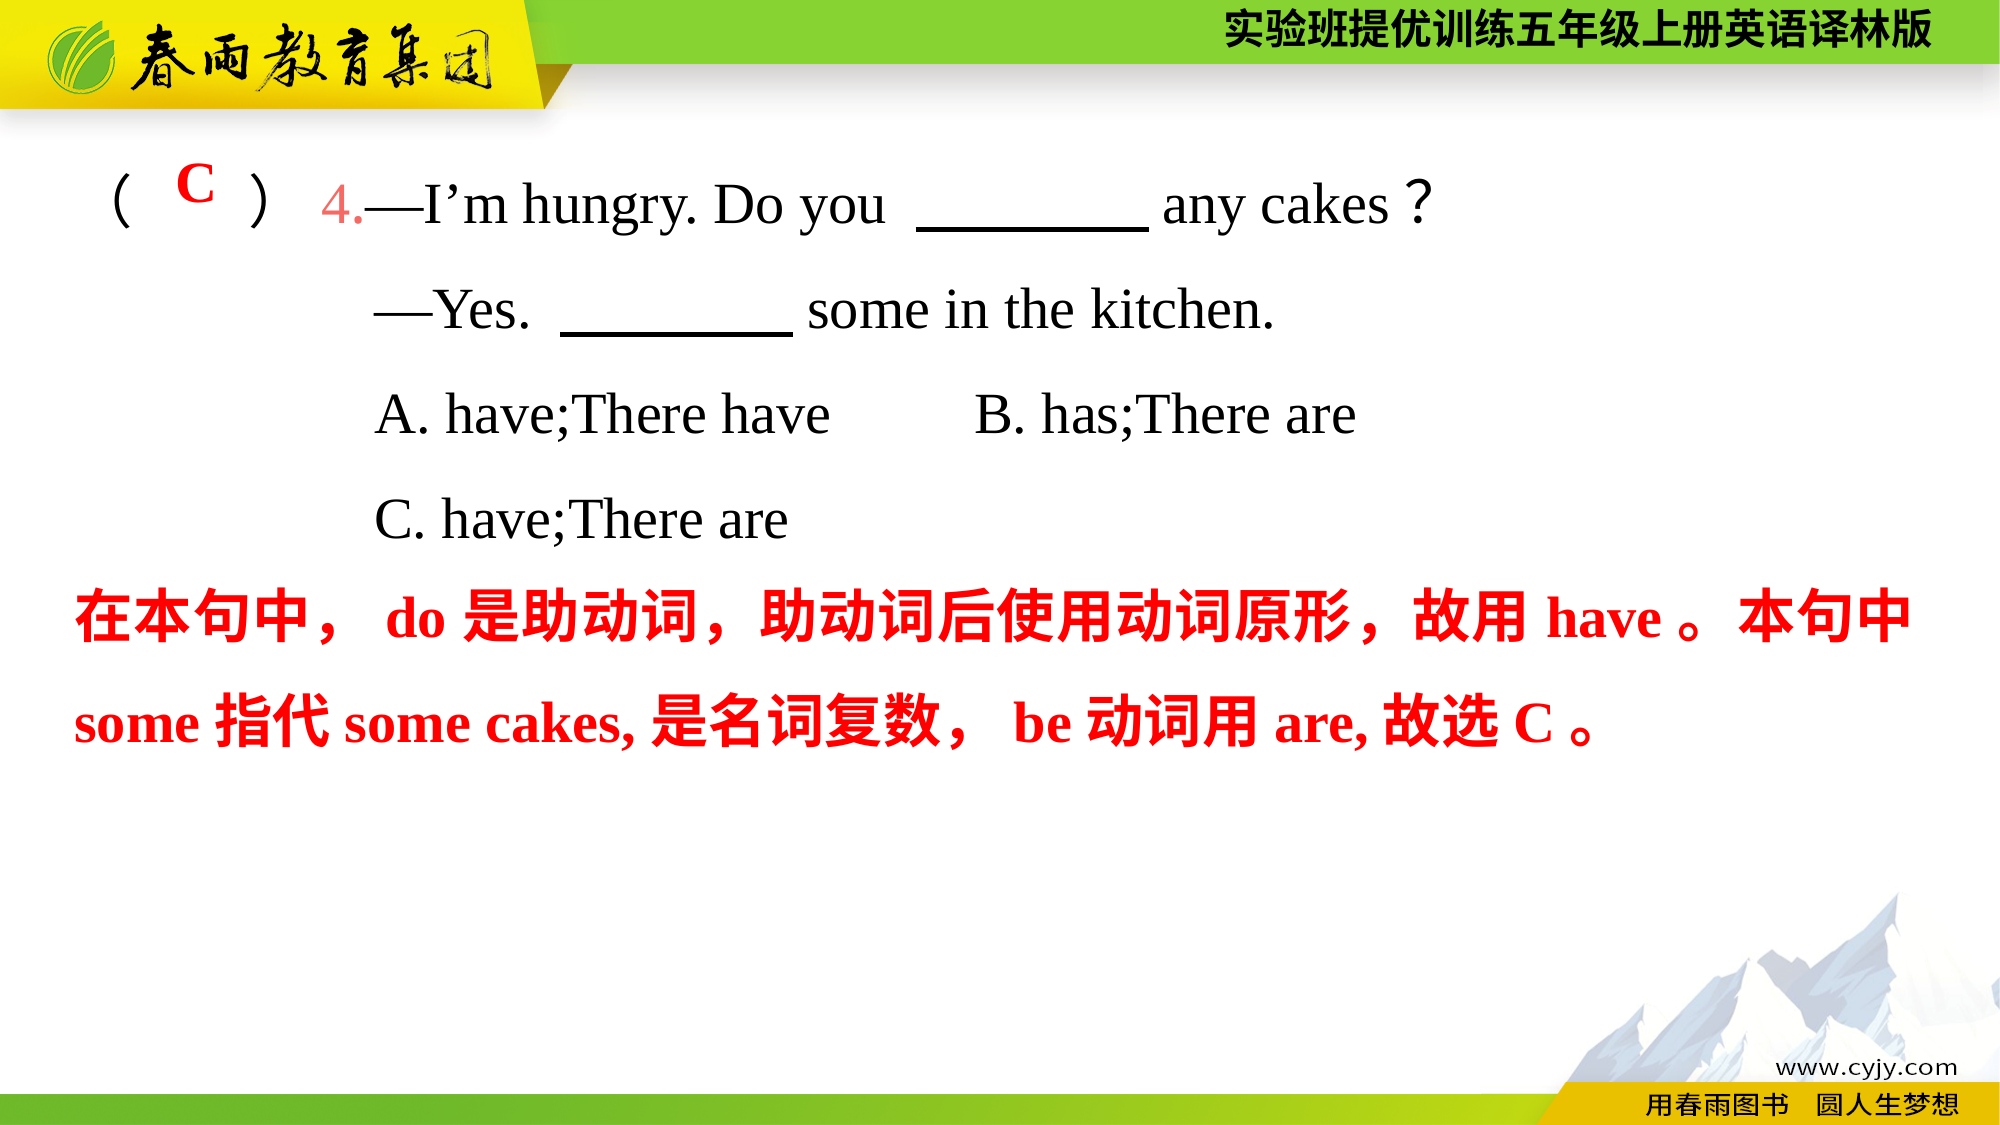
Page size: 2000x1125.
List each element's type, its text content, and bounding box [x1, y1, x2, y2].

picture [0, 0, 2000, 1125]
list （ ）4.—I’m hungry. Do you any cakes？ —Yes. some in the kitchen. A. have;There have B. has;There are C. have;There are [59, 122, 1944, 536]
text_box C [160, 137, 233, 222]
text_box 在本句中，do是助动词，助动词后使用动词原形，故用have。本句中some指代some cakes,是名词复数，be动词用are,故选C。 [59, 536, 1944, 762]
